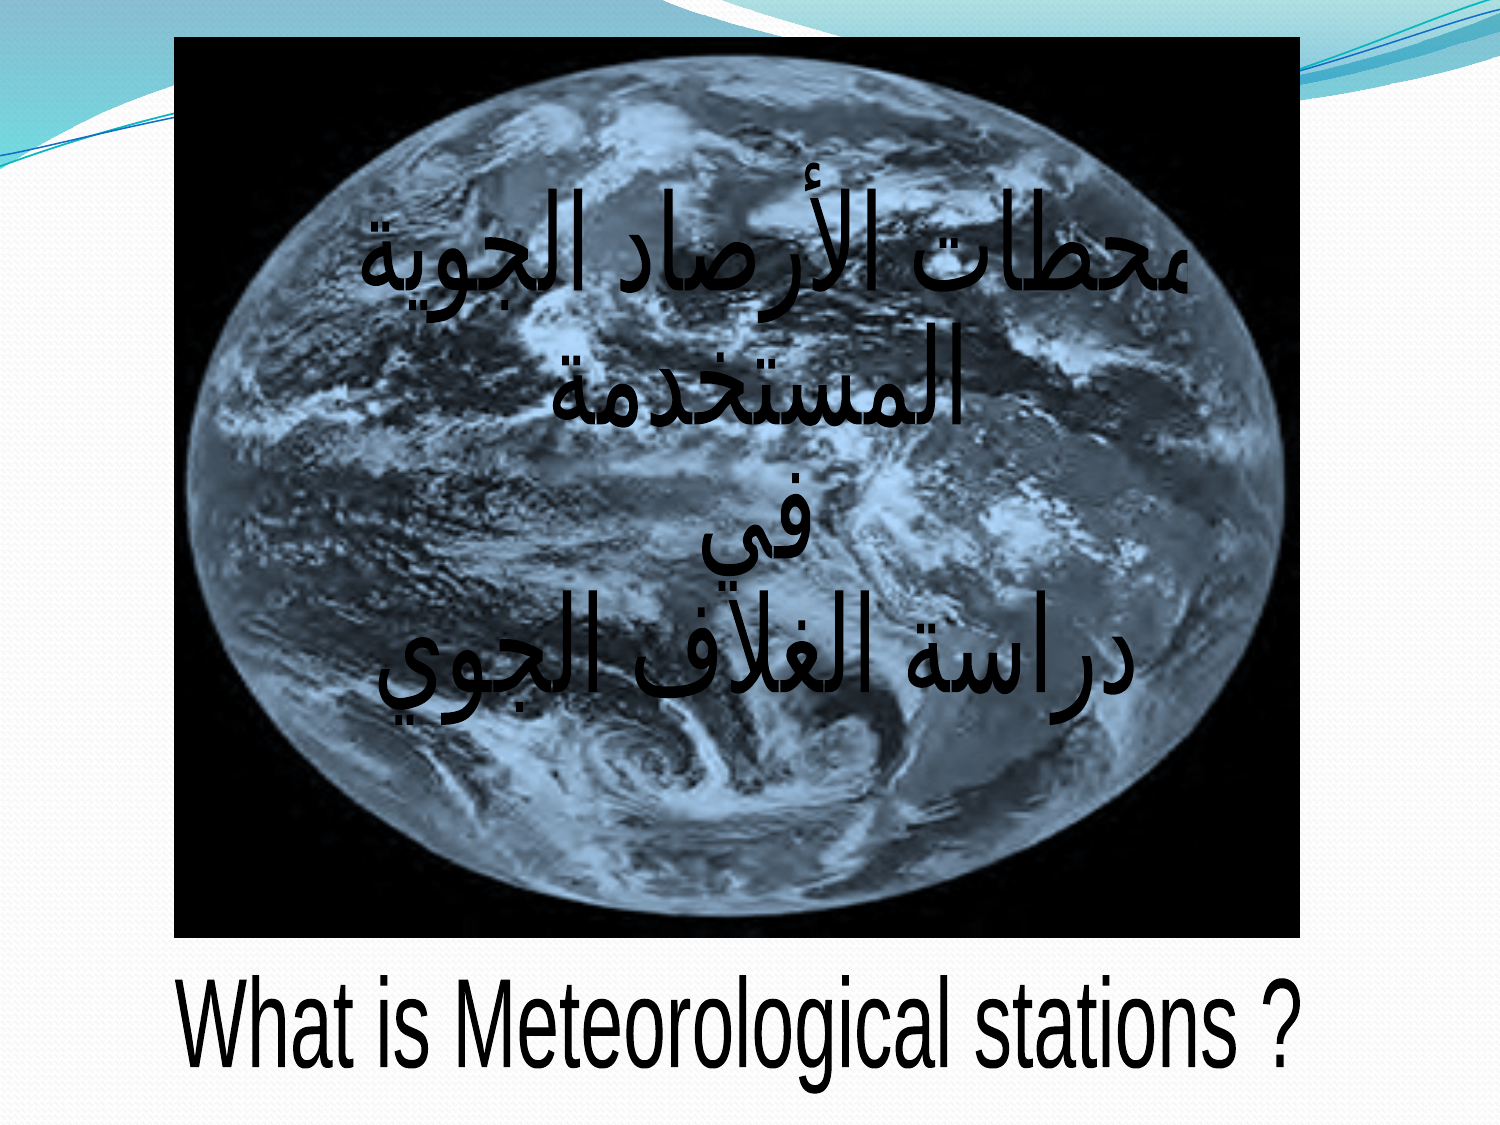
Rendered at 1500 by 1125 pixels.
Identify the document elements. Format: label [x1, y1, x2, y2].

picture [174, 37, 1301, 938]
